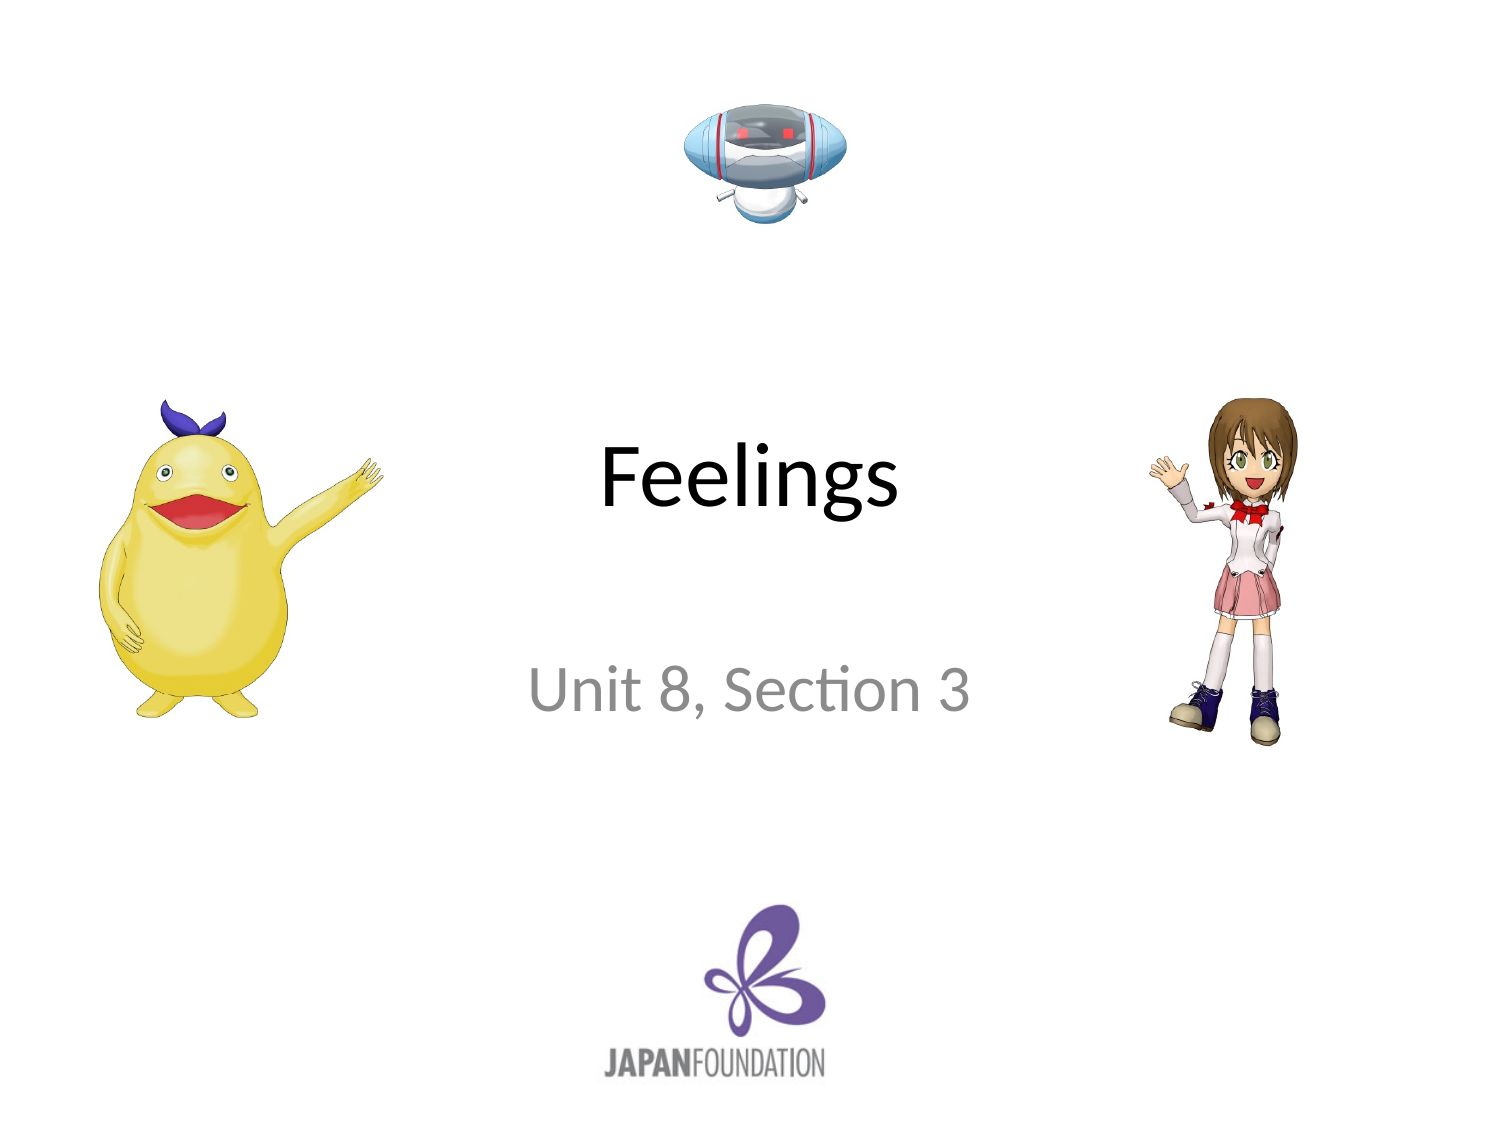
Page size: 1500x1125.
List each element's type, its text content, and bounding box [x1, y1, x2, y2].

picture [596, 893, 836, 1090]
picture [944, 361, 1500, 752]
subtitle Unit 8, Section 3 [225, 637, 1275, 925]
title Feelings [112, 349, 1388, 591]
picture [631, 63, 897, 241]
picture [0, 380, 464, 733]
